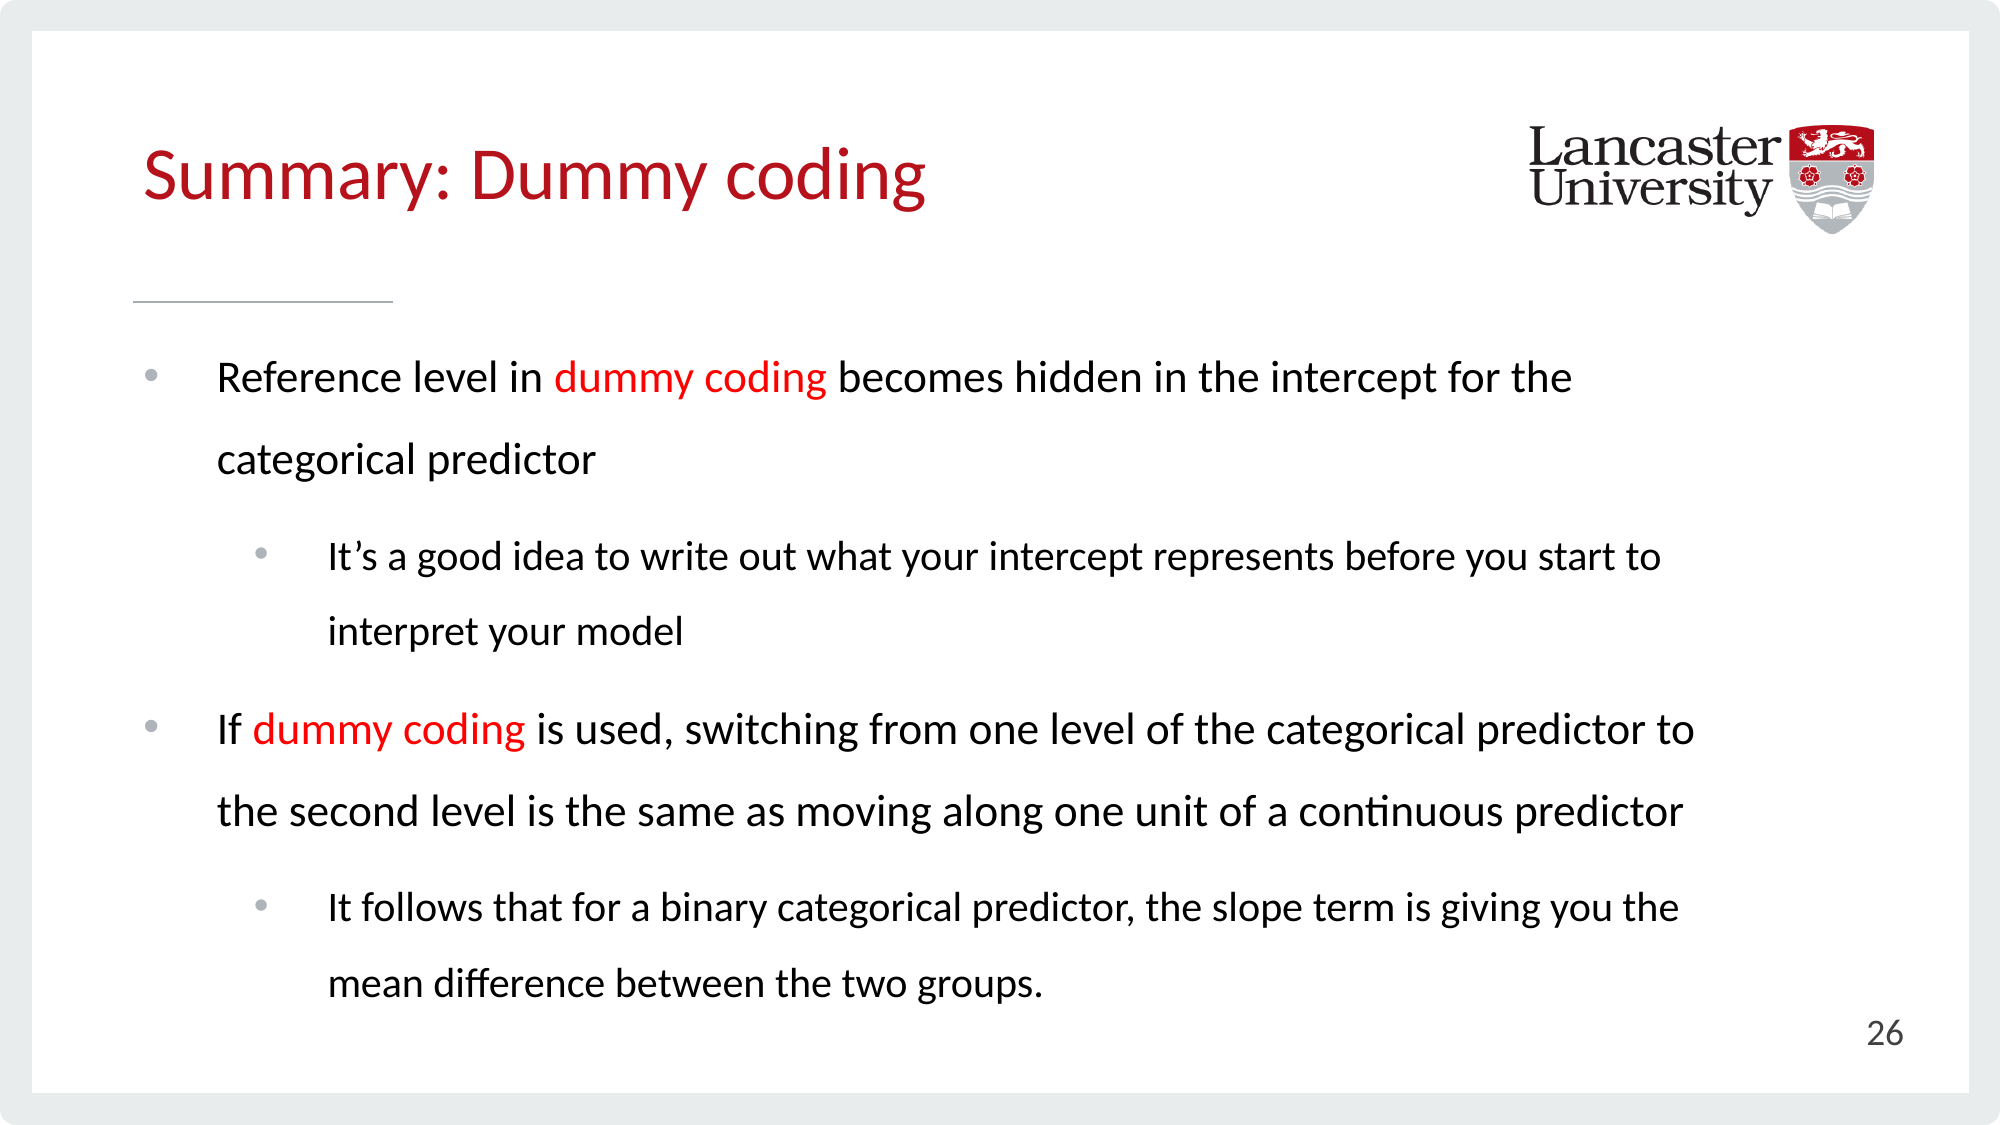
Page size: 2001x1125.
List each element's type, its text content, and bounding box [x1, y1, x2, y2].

title Summary: Dummy coding [128, 78, 1448, 279]
list Reference level in dummy coding becomes hidden in the intercept for the categorical predictor It’s a good idea to write out what your intercept represents before you start to interpret your model If dummy coding is used, switching from one level of the categorical predictor to the second level is the same as moving along one unit of a continuous predictor It follows that for a binary categorical predictor, the slope term is giving you the mean difference between the two groups. [128, 312, 1727, 1047]
slide_number 26 [1468, 1001, 1919, 1061]
